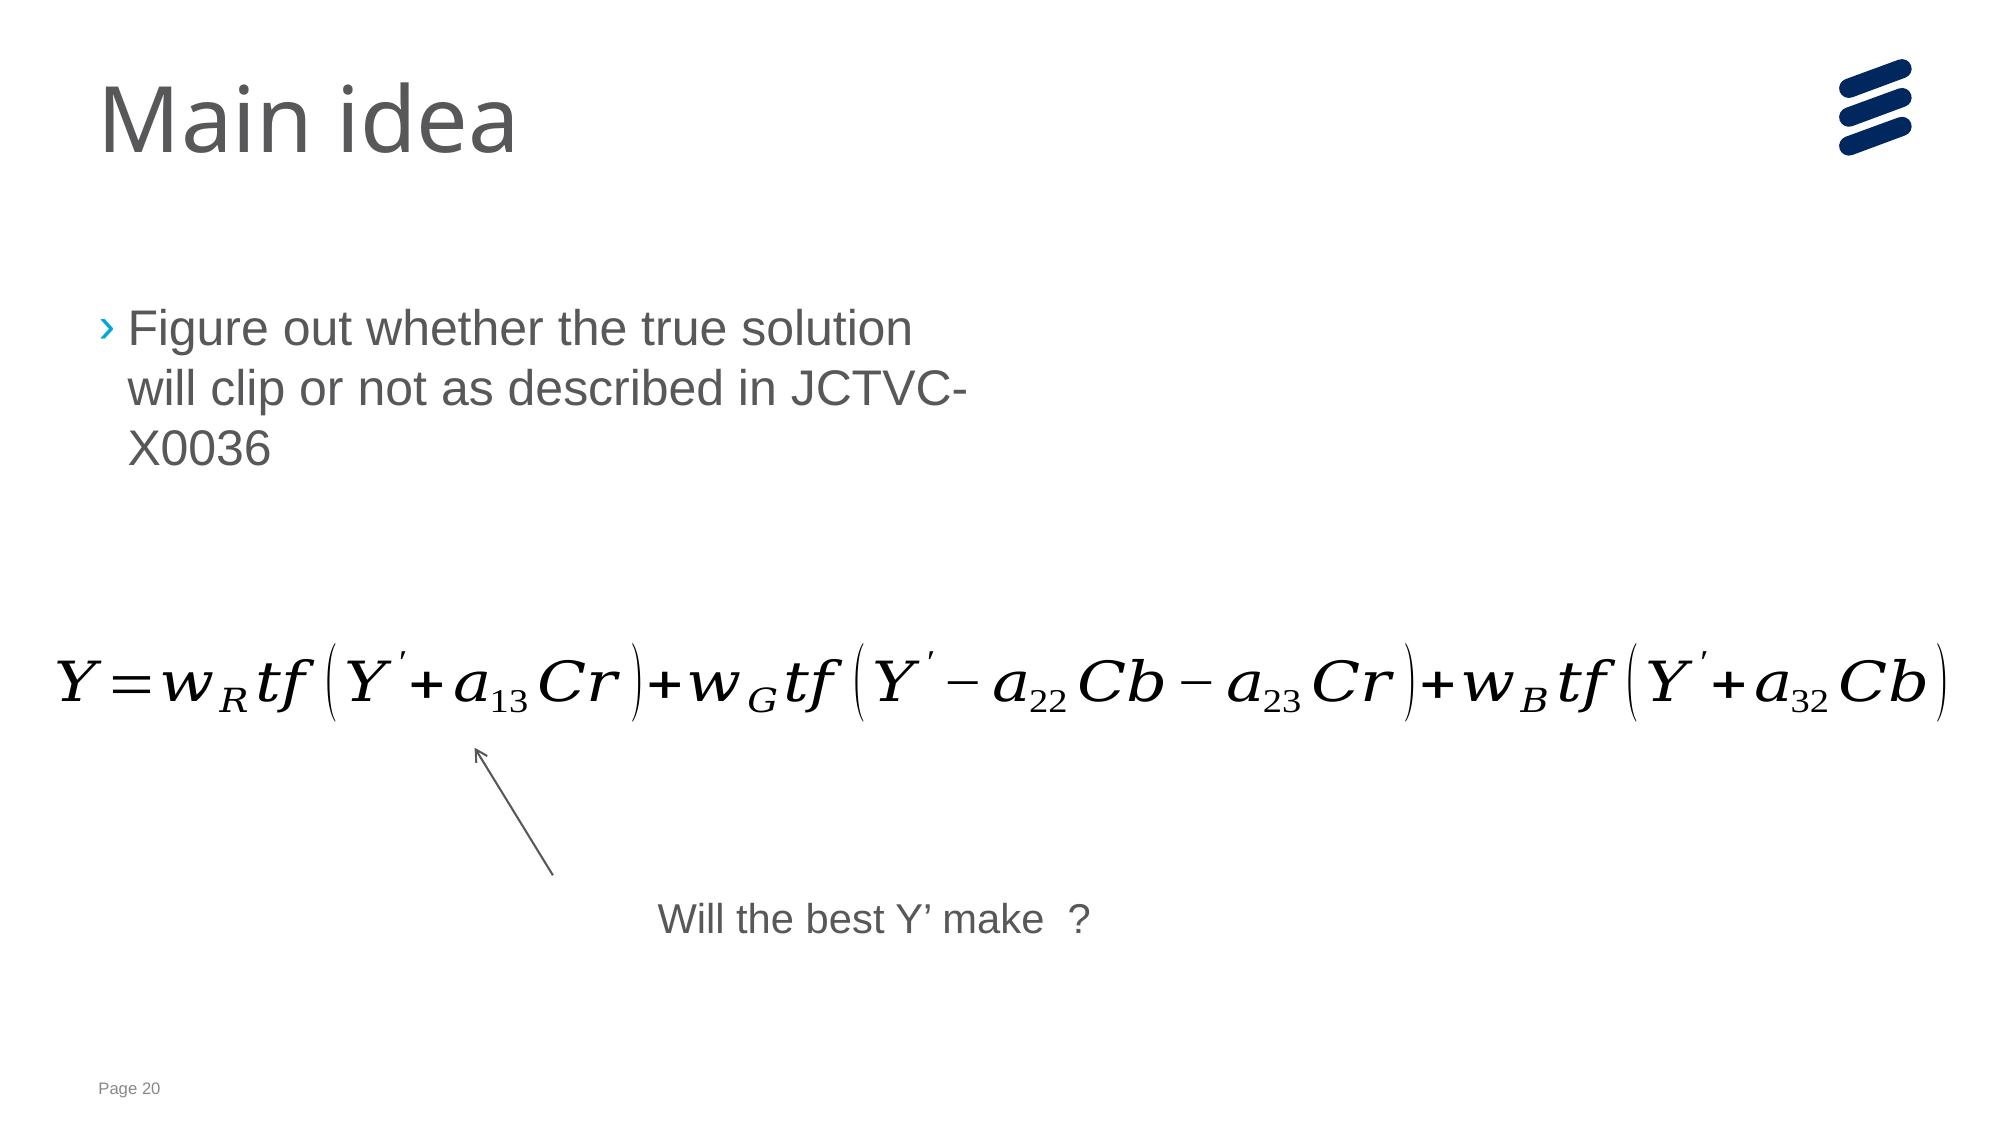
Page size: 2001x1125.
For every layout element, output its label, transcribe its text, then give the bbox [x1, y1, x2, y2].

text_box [474, 747, 554, 876]
title Main idea [86, 39, 1726, 218]
list Figure out whether the true solution will clip or not as described in JCTVC-X0036 [86, 295, 1001, 928]
